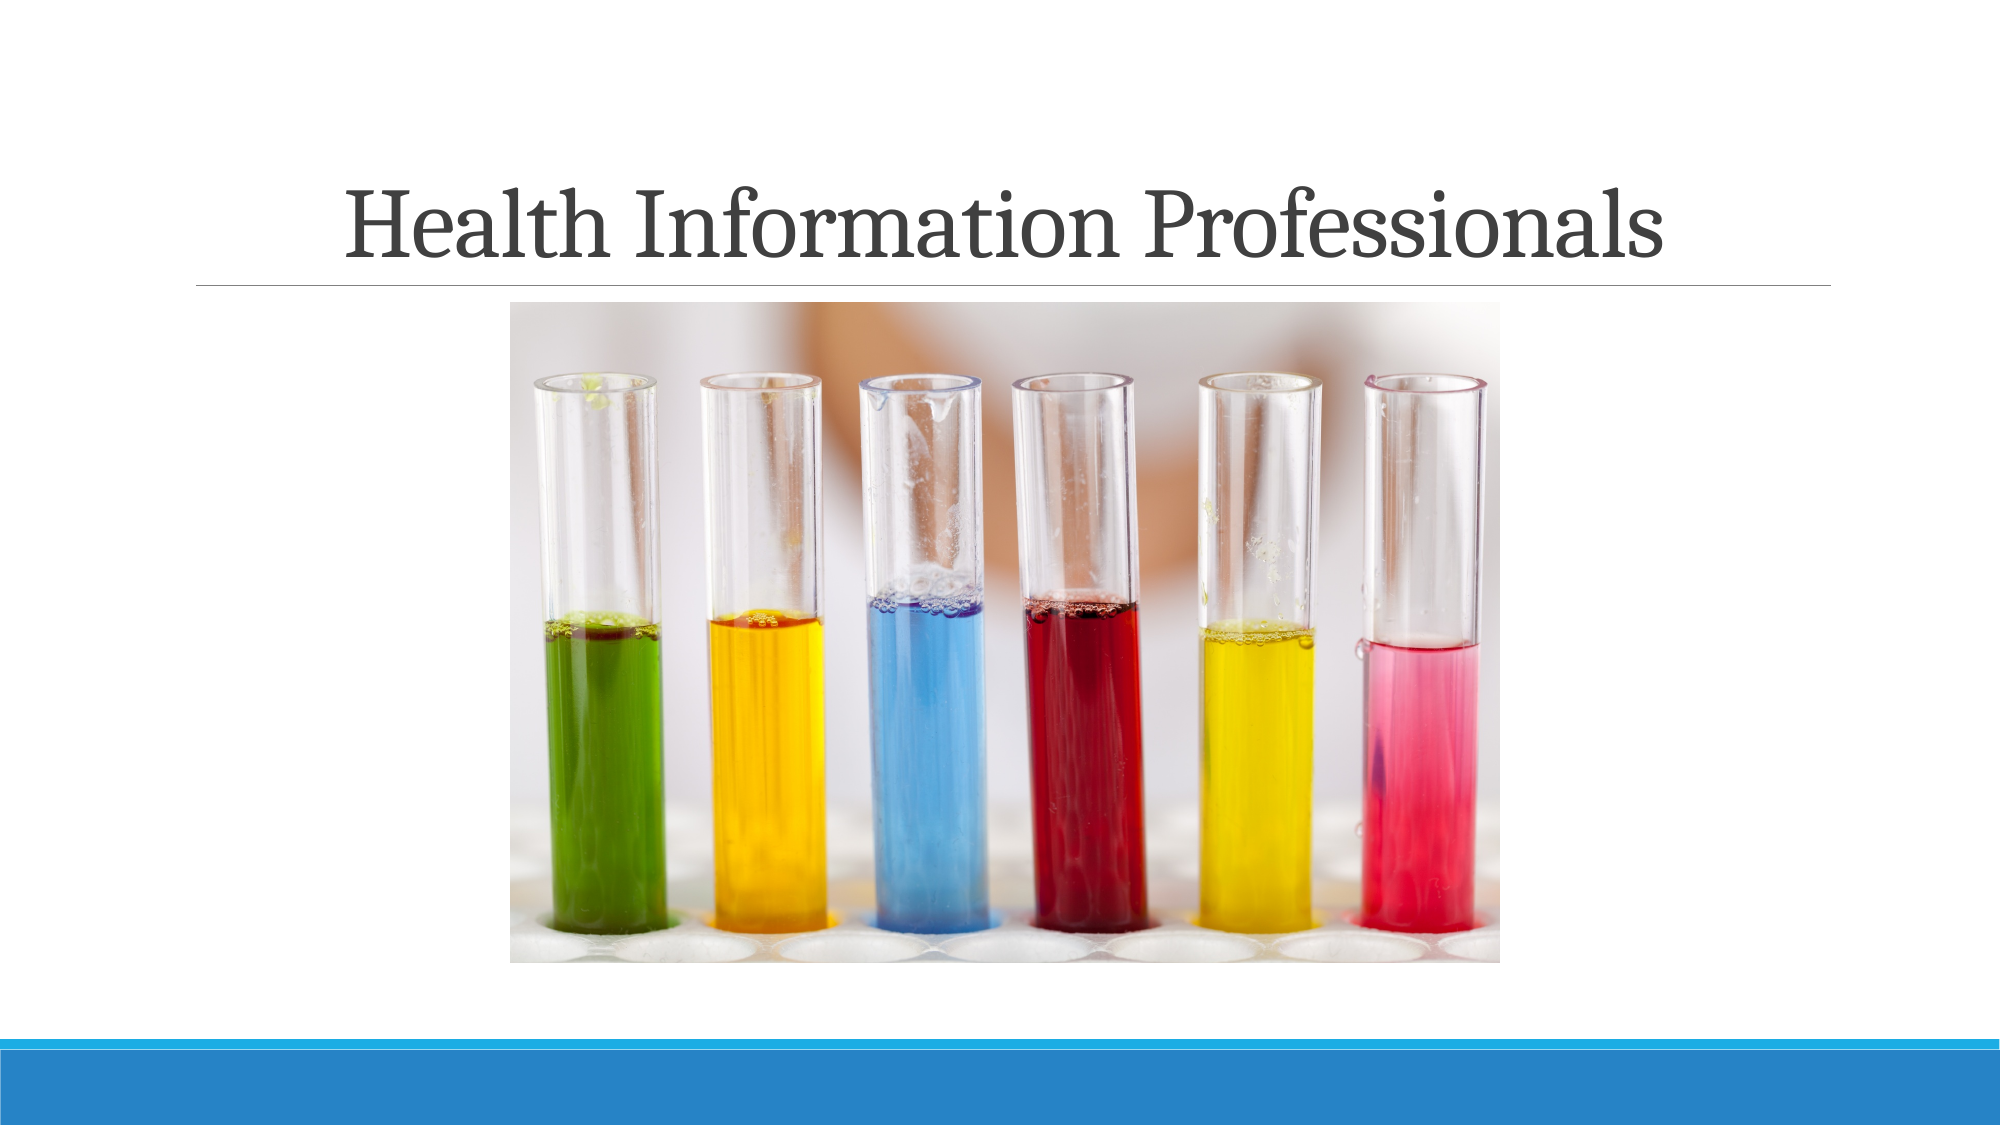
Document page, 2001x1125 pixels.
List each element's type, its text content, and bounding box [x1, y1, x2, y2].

title Health Information Professionals [180, 47, 1830, 285]
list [509, 302, 1501, 963]
